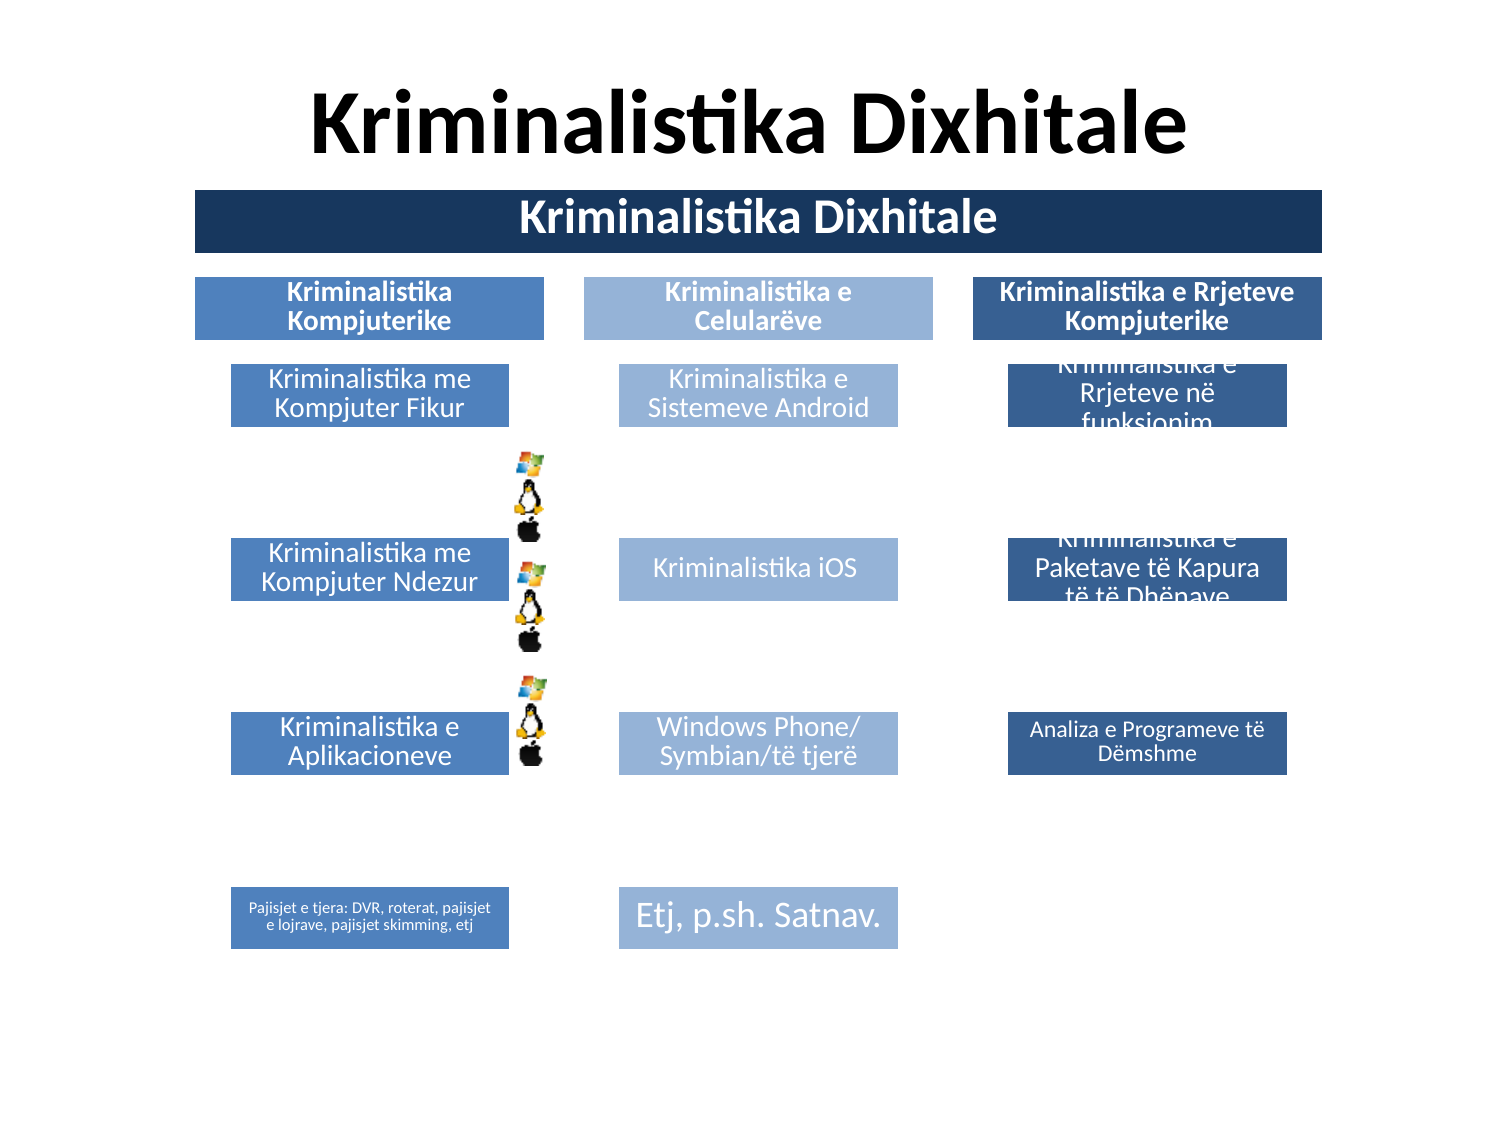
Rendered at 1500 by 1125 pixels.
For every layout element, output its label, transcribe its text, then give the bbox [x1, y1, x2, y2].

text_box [512, 449, 545, 542]
title Kriminalistika Dixhitale [75, 45, 1425, 186]
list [51, 187, 1466, 1125]
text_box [513, 559, 546, 653]
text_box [514, 673, 547, 767]
